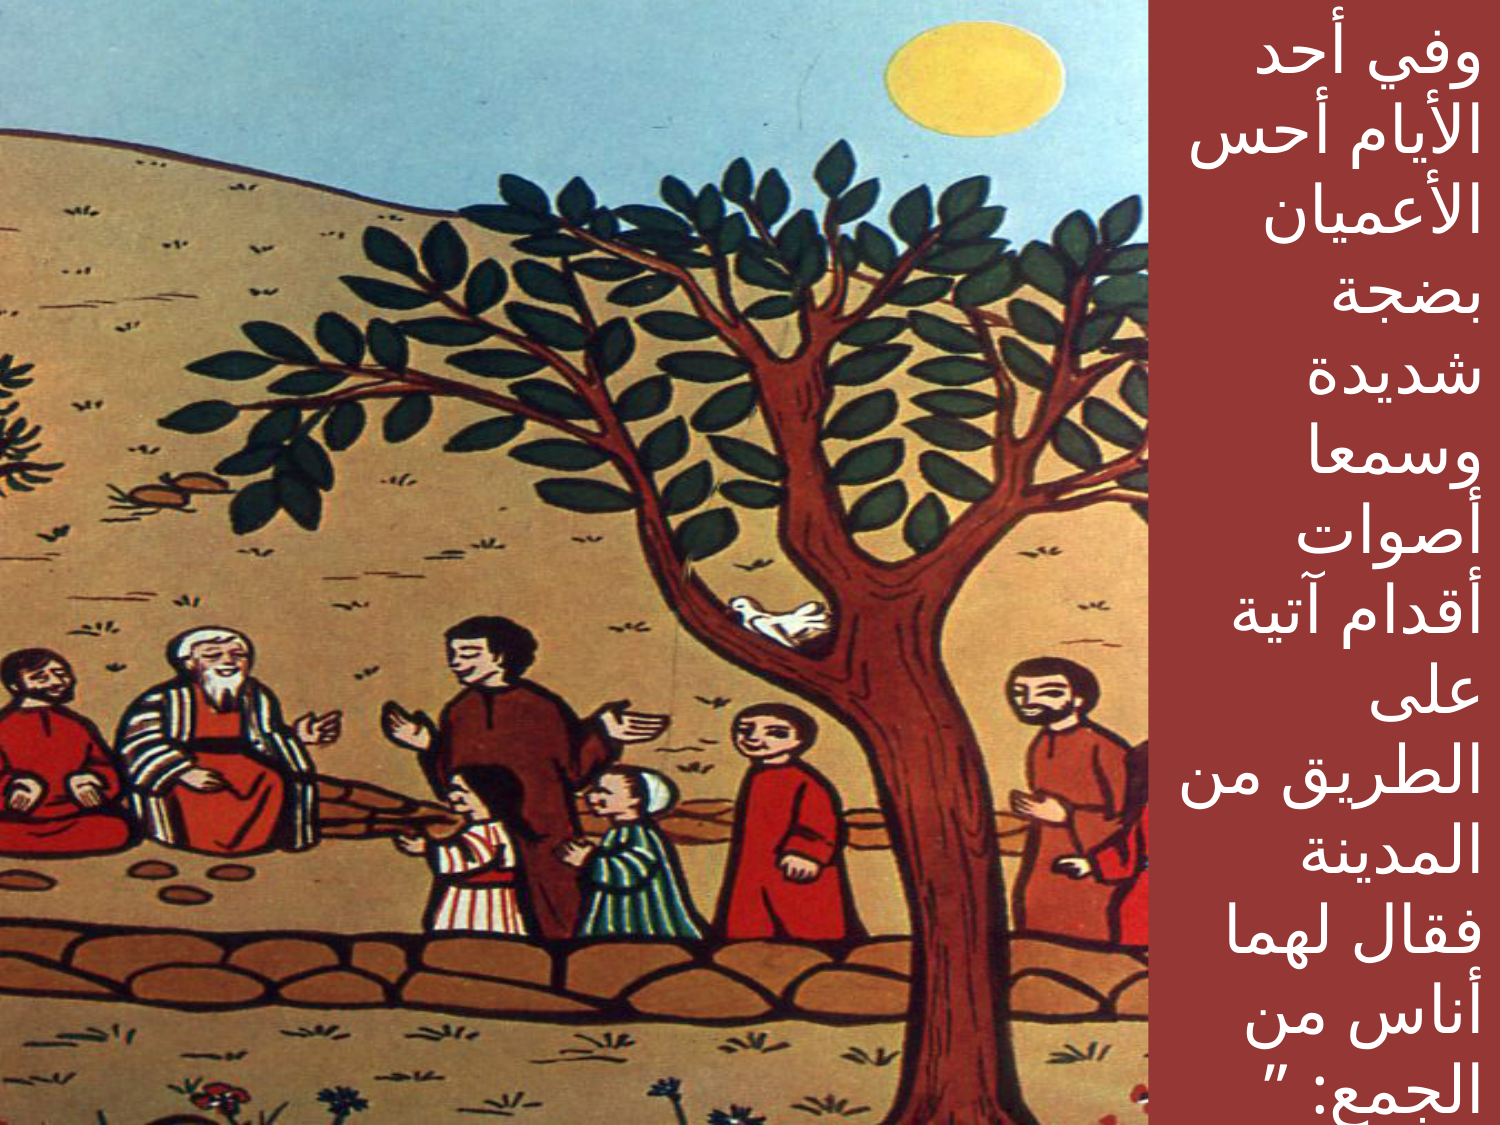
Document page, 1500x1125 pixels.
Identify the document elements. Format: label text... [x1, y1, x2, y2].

picture [0, 0, 1149, 1125]
text_box وفي أحد الأيام أحس الأعميان بضجة شديدة وسمعا أصوات أقدام آتية على الطريق من المدينة فقال لهما أناس من الجمع: ” هوذا يسوع الناصري لقد شفى عددا من الناس كانوا مرضى. [1149, 0, 1500, 1125]
